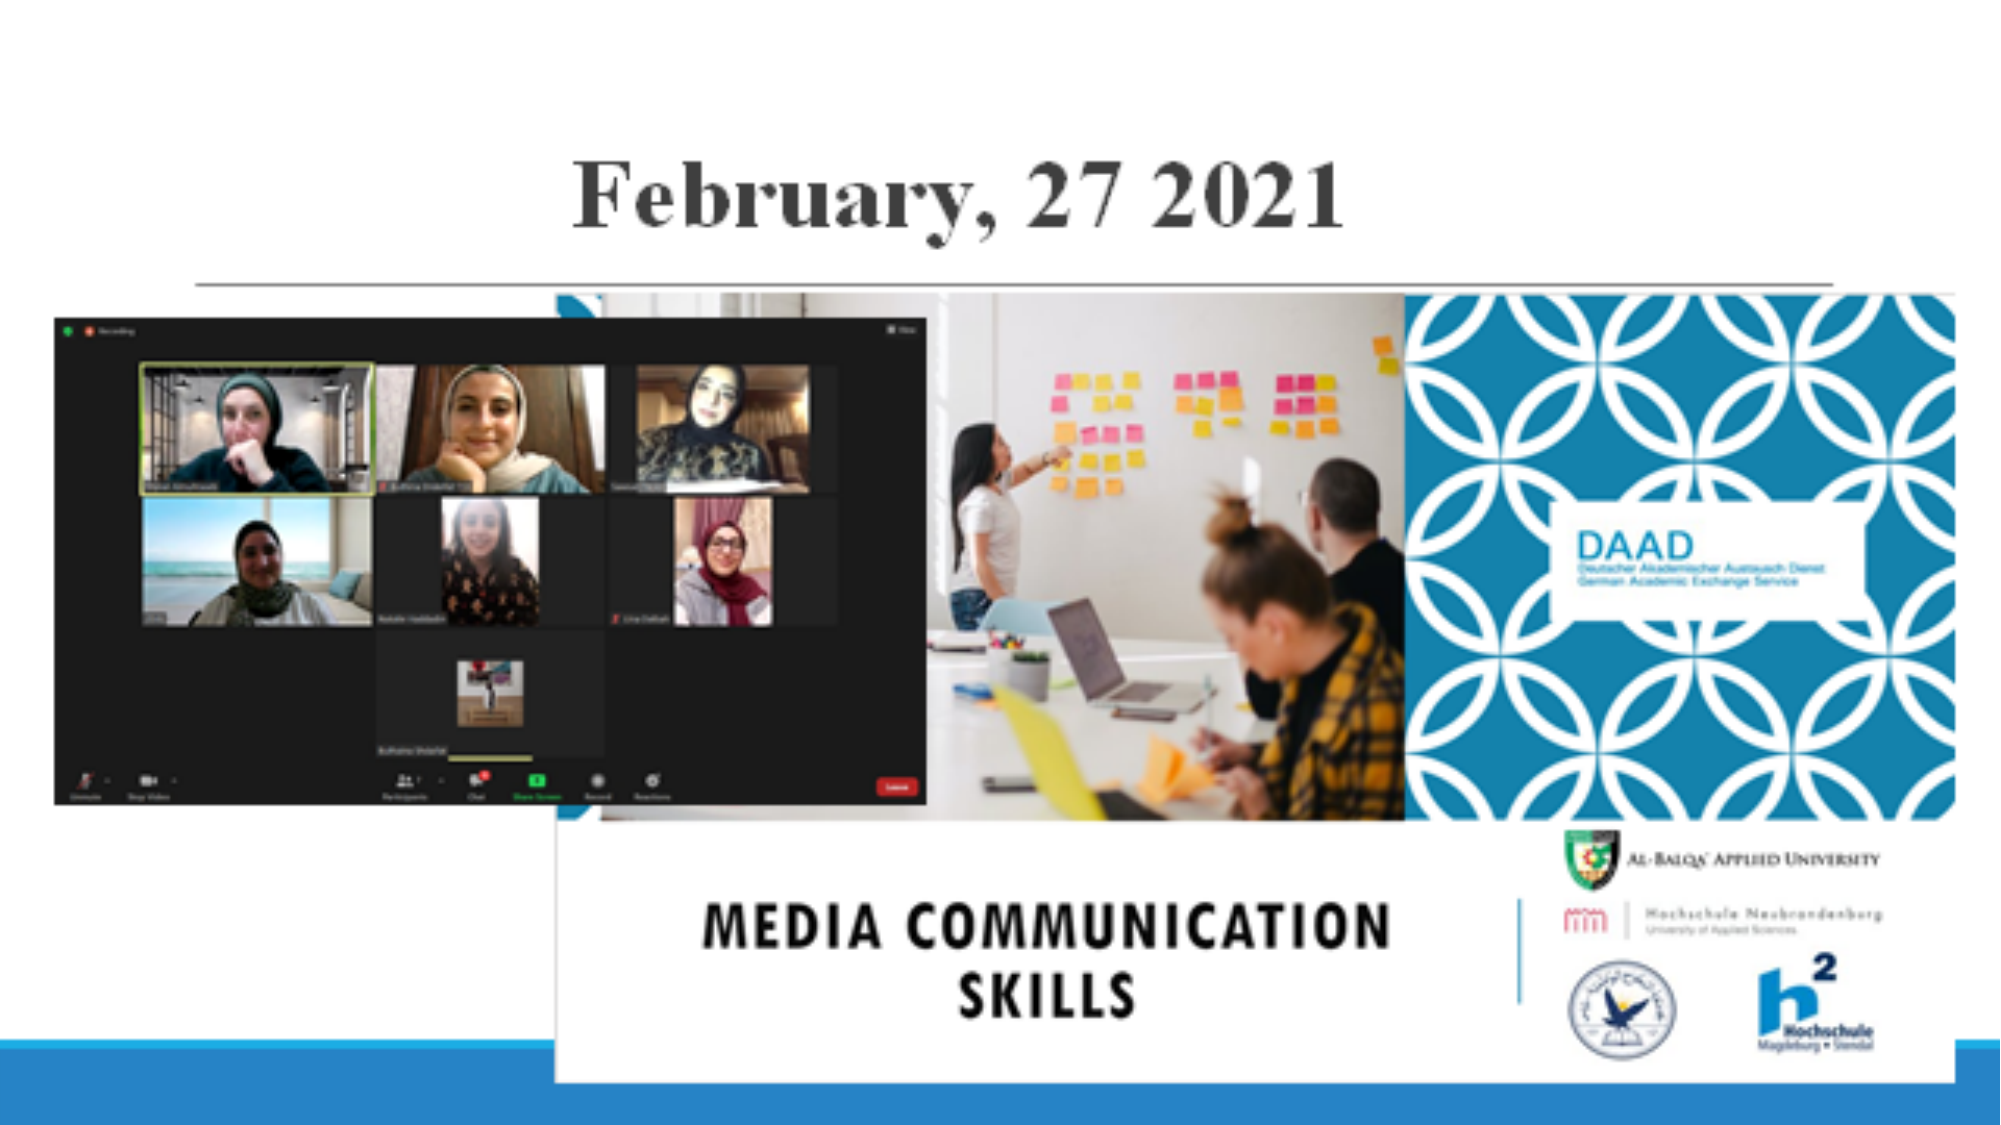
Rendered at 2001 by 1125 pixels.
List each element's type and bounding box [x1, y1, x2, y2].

list [0, 0, 2000, 1125]
